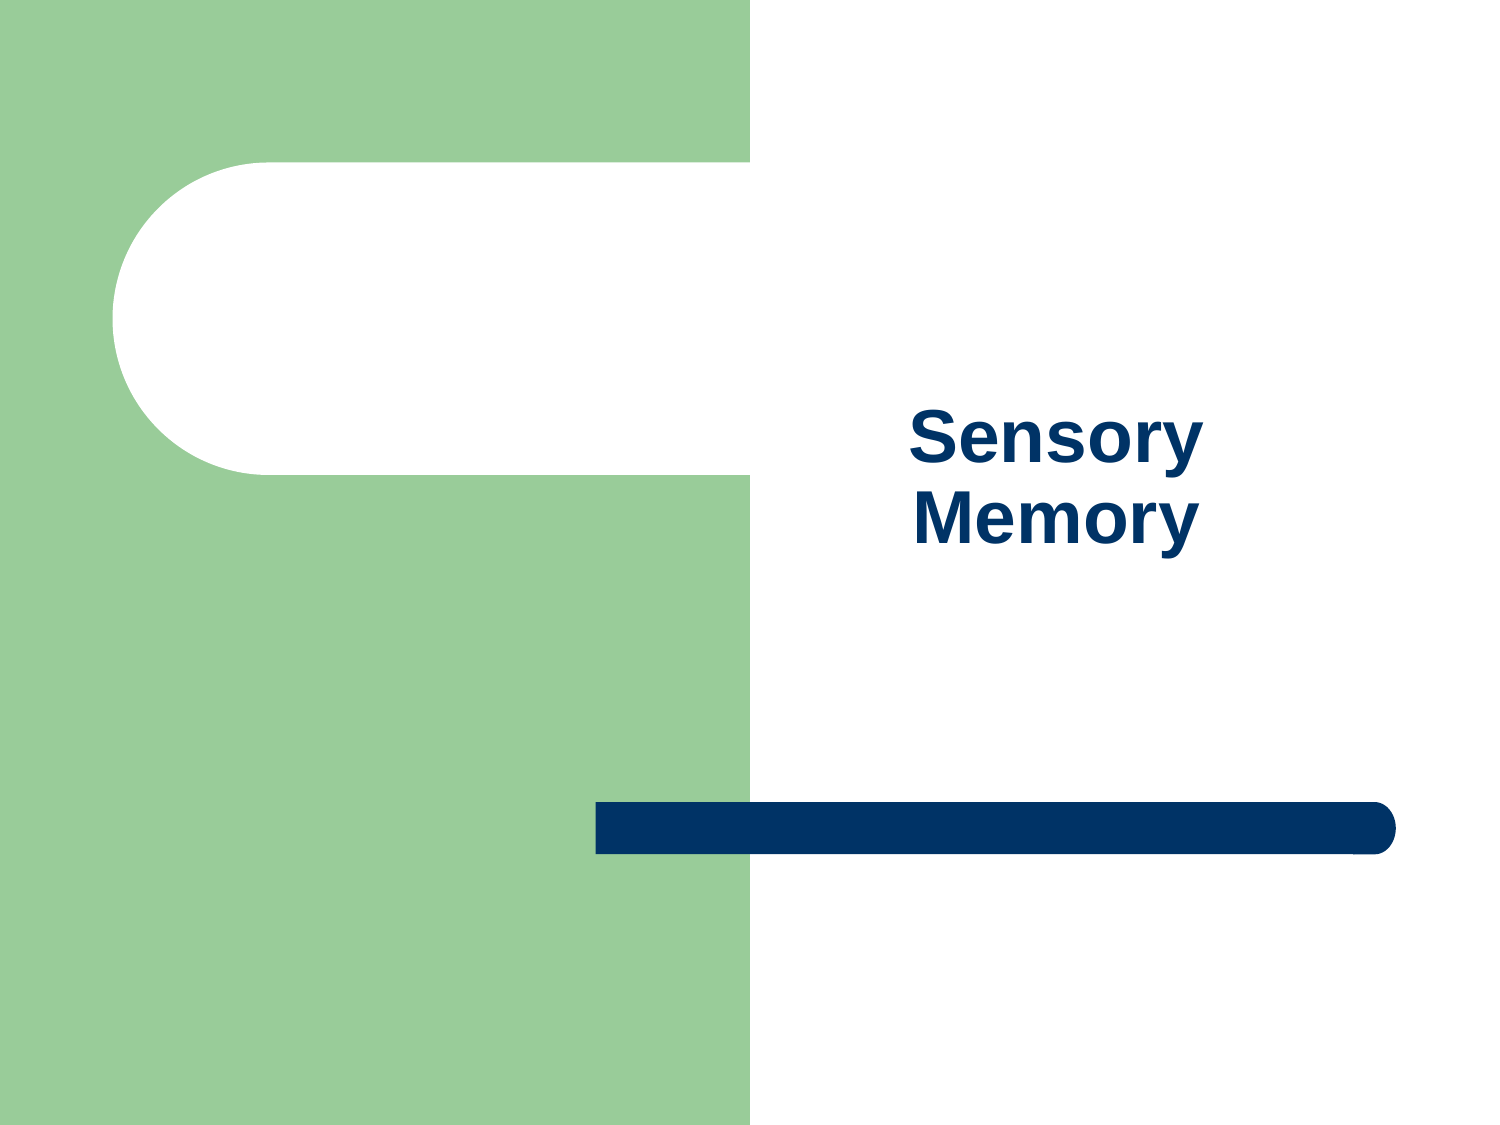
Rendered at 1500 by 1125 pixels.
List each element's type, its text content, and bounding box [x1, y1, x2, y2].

title Sensory Memory [749, 396, 1363, 560]
